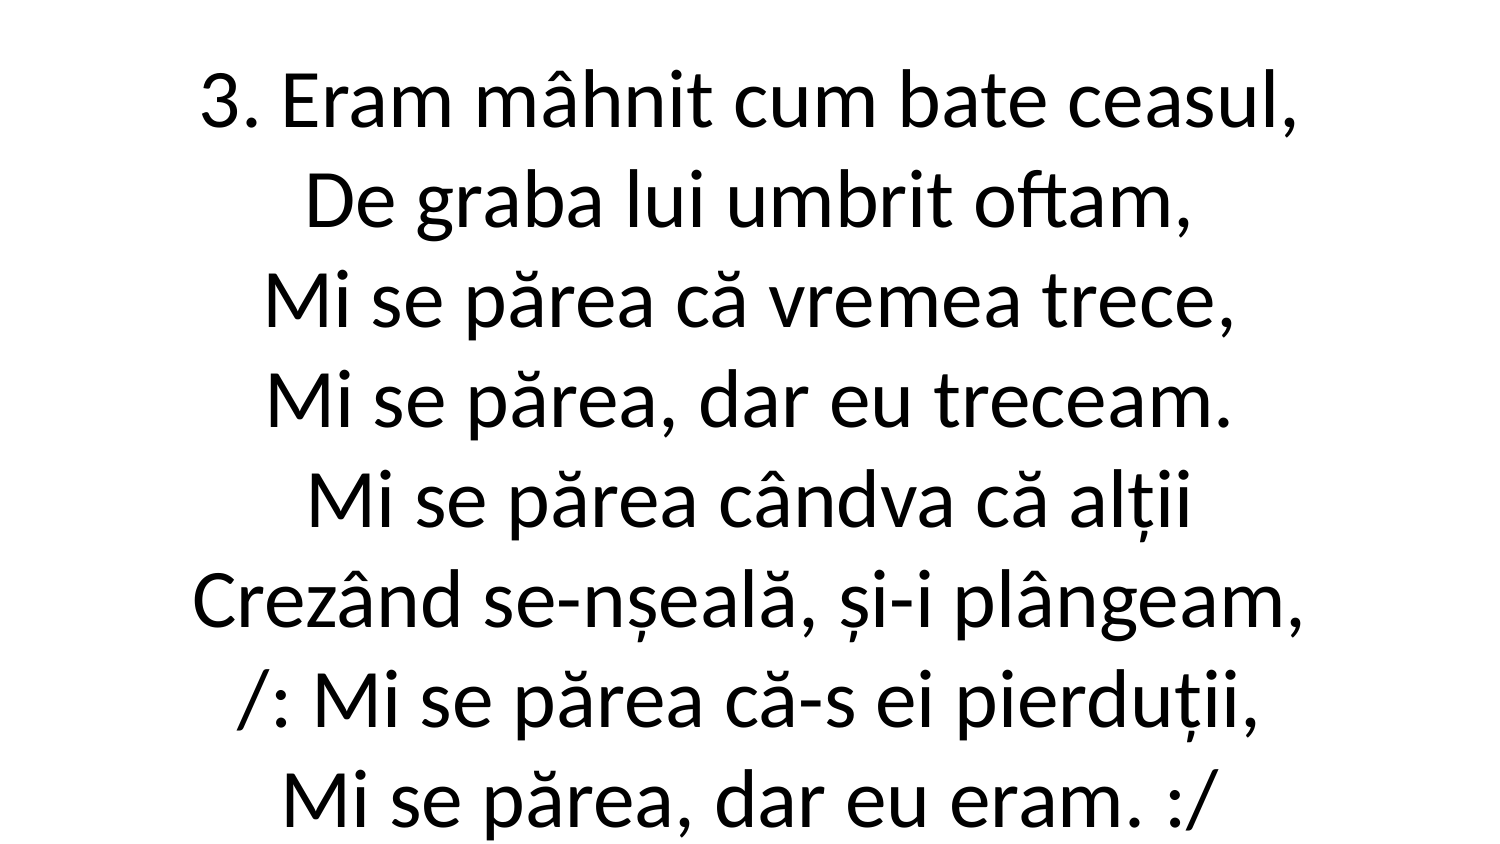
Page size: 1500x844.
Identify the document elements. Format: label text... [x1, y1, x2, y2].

text_box 3. Eram mâhnit cum bate ceasul, De graba lui umbrit oftam, Mi se părea că vremea trece, Mi se părea, dar eu treceam. Mi se părea cândva că alții Crezând se-nșeală, și-i plângeam, /: Mi se părea că-s ei pierduții, Mi se părea, dar eu eram. :/ [177, 0, 1323, 844]
